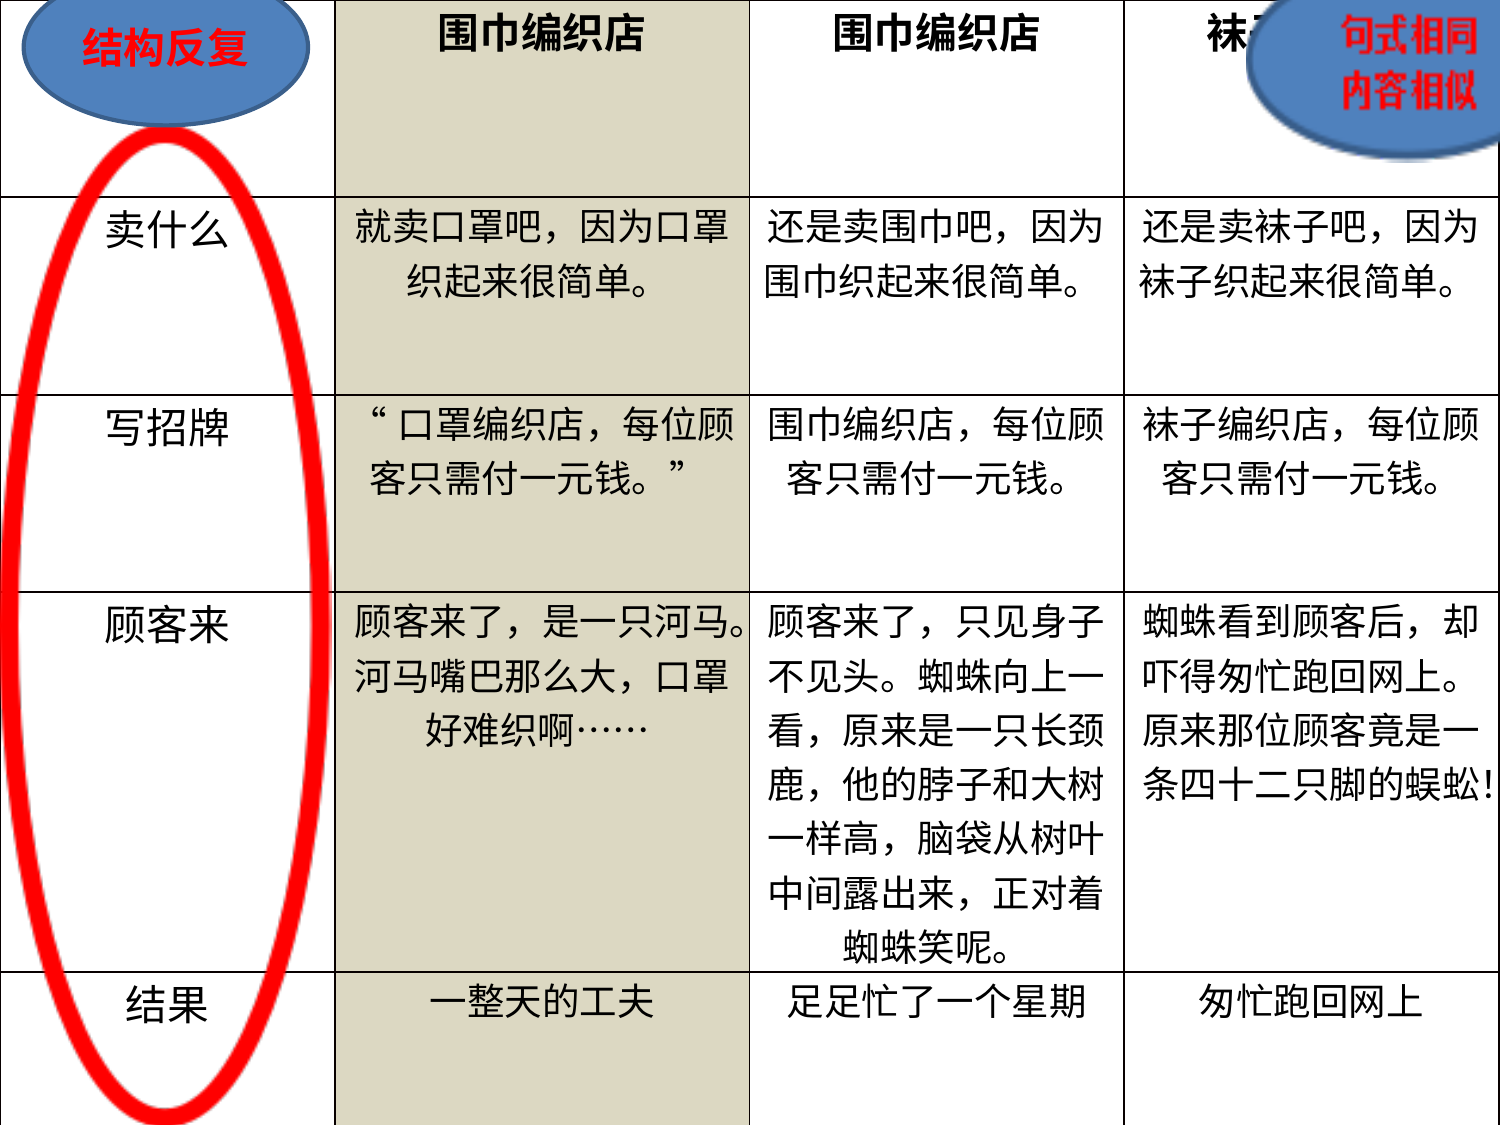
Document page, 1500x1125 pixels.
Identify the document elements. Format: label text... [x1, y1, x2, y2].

table_header 围巾编织店 [750, 1, 1123, 196]
table_cell 围巾编织店，每位顾客只需付一元钱。 [750, 396, 1123, 591]
table_header 袜子编织店 [1125, 1, 1498, 196]
table_header [219, 1, 334, 127]
table_cell 蜘蛛看到顾客后，却吓得匆忙跑回网上。原来那位顾客竟是一条四十二只脚的蜈蚣！ [1125, 593, 1498, 971]
table_header 围巾编织店 [336, 1, 749, 196]
picture [1245, 0, 1500, 163]
table_cell 一整天的工夫 [336, 973, 749, 1125]
table_cell 就卖口罩吧，因为口罩织起来很简单。 [336, 198, 749, 394]
text_box 结构反复 [21, 0, 311, 123]
table_header [1, 1, 113, 123]
table_cell 袜子编织店，每位顾客只需付一元钱。 [1125, 396, 1498, 591]
picture [0, 125, 332, 1125]
table_cell “口罩编织店，每位顾客只需付一元钱。” [336, 396, 749, 591]
table_cell 顾客来了，只见身子不见头。蜘蛛向上一看，原来是一只长颈鹿，他的脖子和大树一样高，脑袋从树叶中间露出来，正对着蜘蛛笑呢。 [750, 593, 1123, 971]
table_cell 还是卖袜子吧，因为袜子织起来很简单。 [1125, 198, 1498, 394]
table_cell 匆忙跑回网上 [1125, 973, 1498, 1125]
table_cell 足足忙了一个星期 [750, 973, 1123, 1125]
table_cell 还是卖围巾吧，因为围巾织起来很简单。 [750, 198, 1123, 394]
table_cell 顾客来了，是一只河马。河马嘴巴那么大，口罩好难织啊…… [336, 593, 749, 971]
